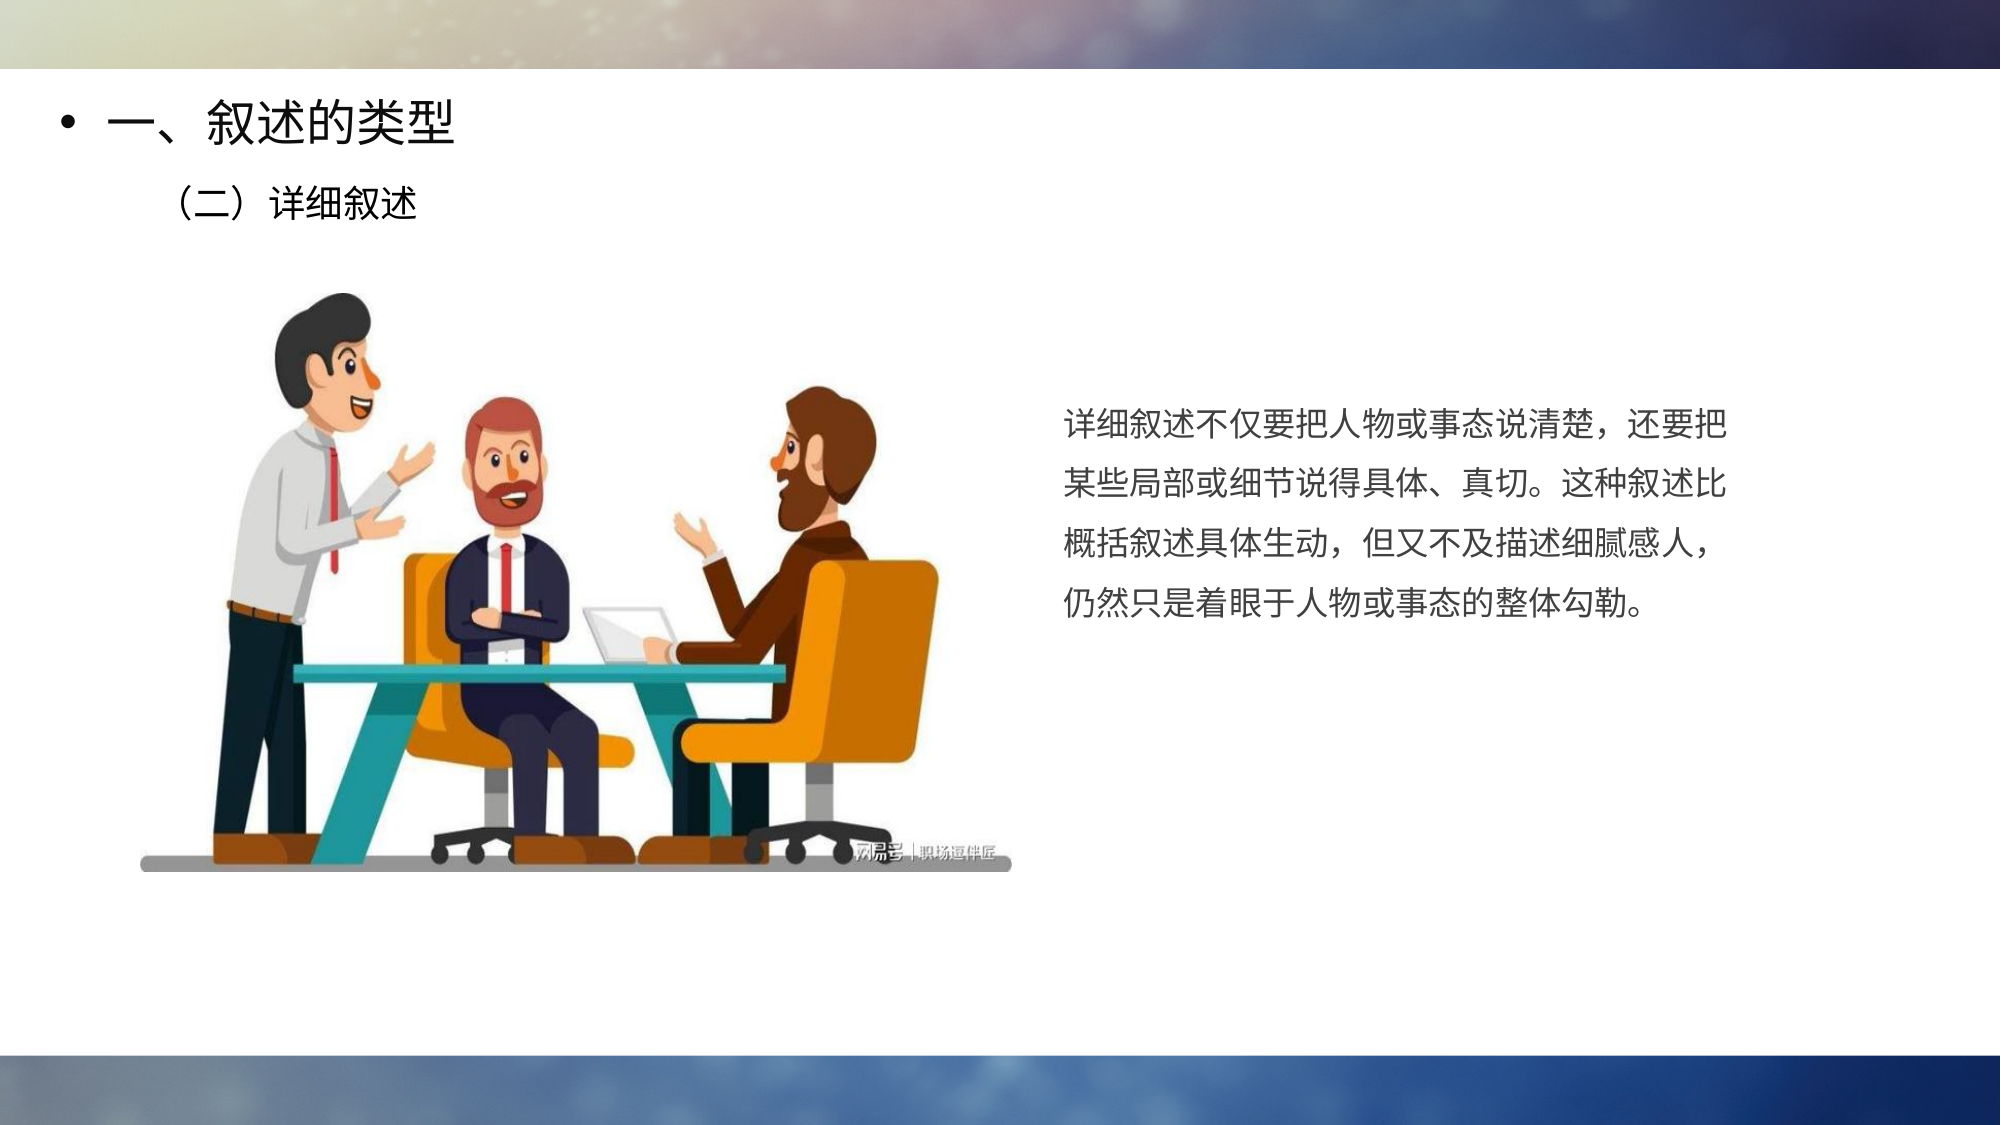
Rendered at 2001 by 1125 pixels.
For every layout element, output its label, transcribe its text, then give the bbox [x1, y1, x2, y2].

picture [140, 293, 1012, 872]
text_box 一、叙述的类型 [44, 84, 568, 160]
text_box 详细叙述不仅要把人物或事态说清楚，还要把某些局部或细节说得具体、真切。这种叙述比概括叙述具体生动，但又不及描述细腻感人，仍然只是着眼于人物或事态的整体勾勒。 [1048, 375, 1746, 630]
text_box （二）详细叙述 [141, 172, 434, 233]
picture [0, 0, 2000, 69]
picture [0, 1056, 2000, 1125]
